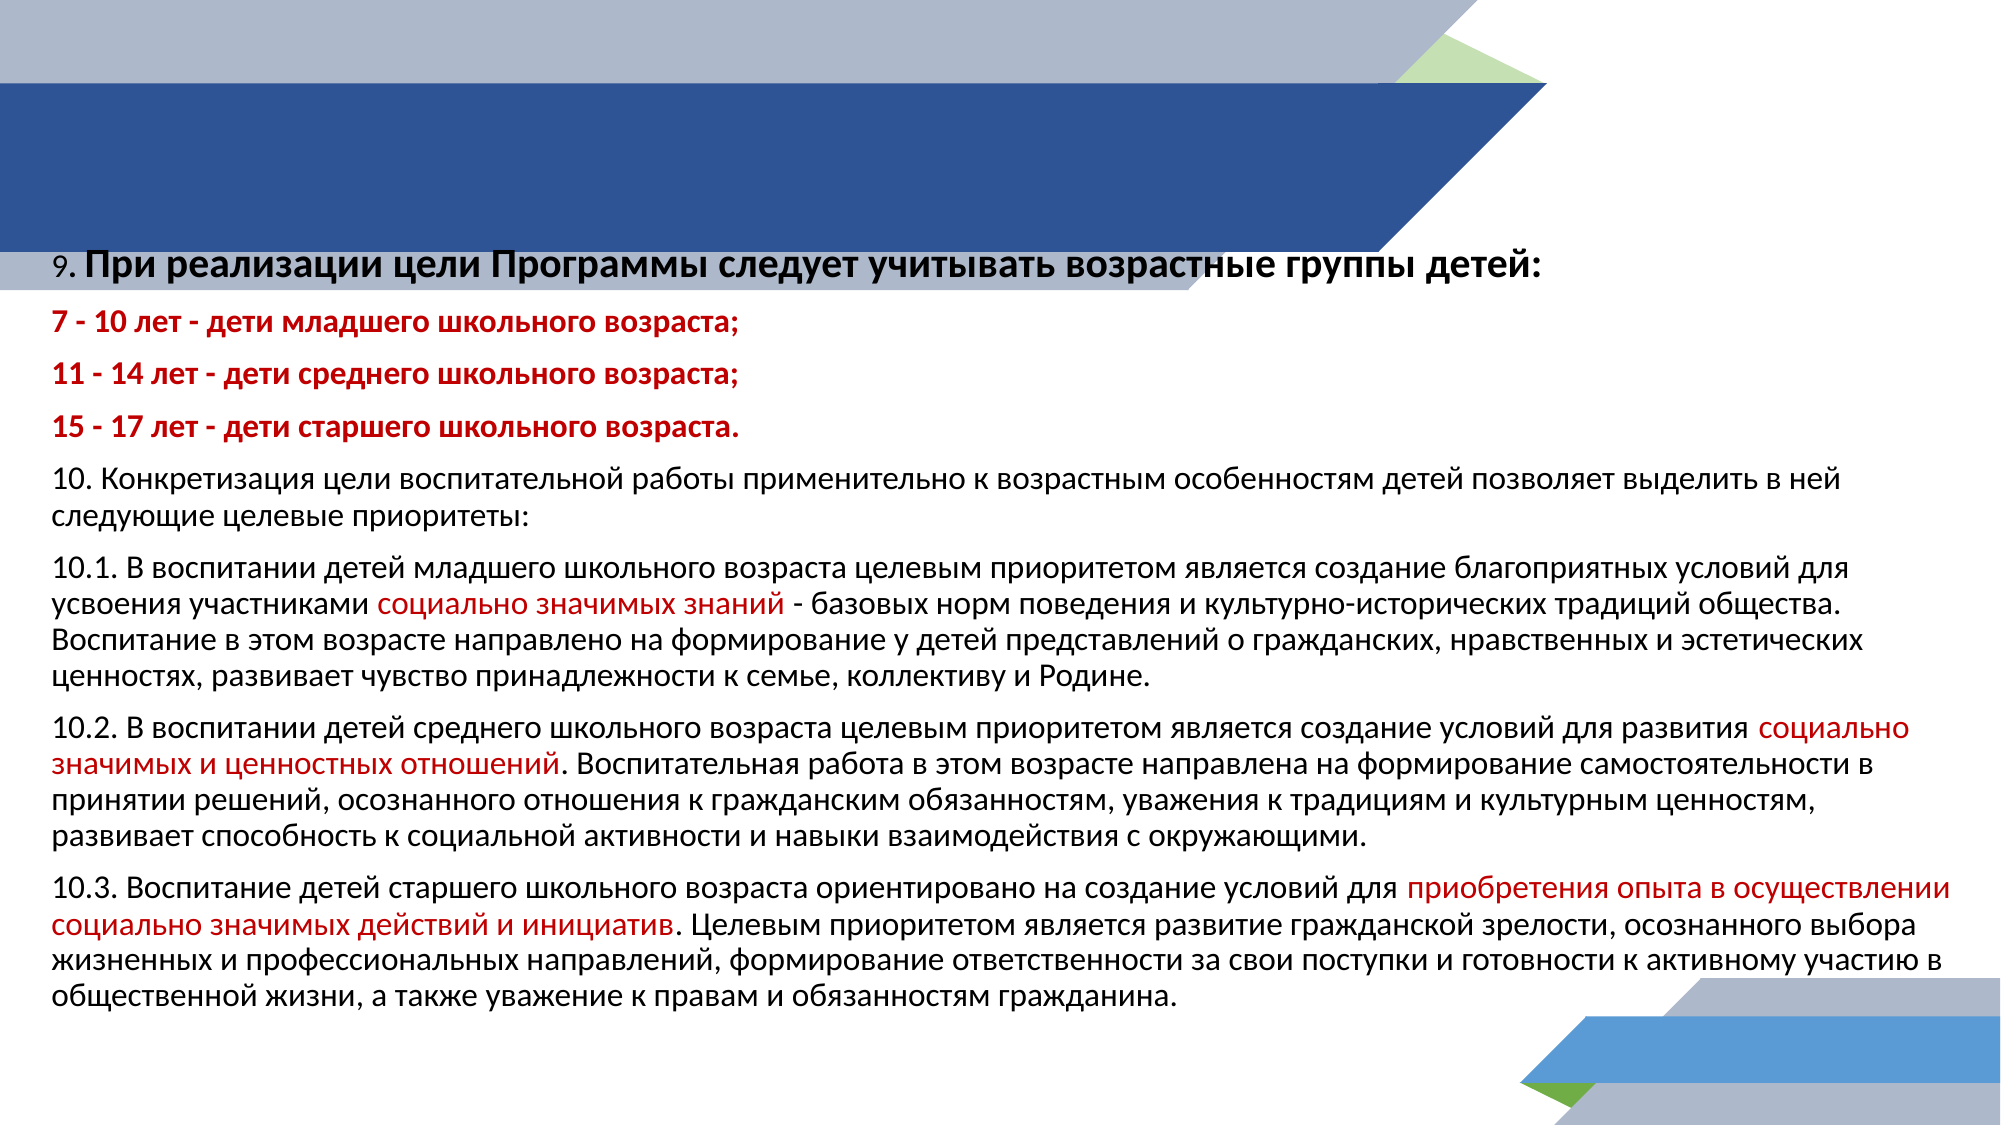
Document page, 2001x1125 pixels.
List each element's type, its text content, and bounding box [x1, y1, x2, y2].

list 9. При реализации цели Программы следует учитывать возрастные группы детей: 7 - 10 лет - дети младшего школьного возраста; 11 - 14 лет - дети среднего школьного возраста; 15 - 17 лет - дети старшего школьного возраста. 10. Конкретизация цели воспитательной работы применительно к возрастным особенностям детей позволяет выделить в ней следующие целевые приоритеты: 10.1. В воспитании детей младшего школьного возраста целевым приоритетом является создание благоприятных условий для усвоения участниками социально значимых знаний - базовых норм поведения и культурно-исторических традиций общества. Воспитание в этом возрасте направлено на формирование у детей представлений о гражданских, нравственных и эстетических ценностях, развивает чувство принадлежности к семье, коллективу и Родине. 10.2. В воспитании детей среднего школьного возраста целевым приоритетом является создание условий для развития социально значимых и ценностных отношений. Воспитательная работа в этом возрасте направлена на формирование самостоятельности в принятии решений, осознанного отношения к гражданским обязанностям, уважения к традициям и культурным ценностям, развивает способность к социальной активности и навыки взаимодействия с окружающими. 10.3. Воспитание детей старшего школьного возраста ориентировано на создание условий для приобретения опыта в осуществлении социально значимых действий и инициатив. Целевым приоритетом является развитие гражданской зрелости, осознанного выбора жизненных и профессиональных направлений, формирование ответственности за свои поступки и готовности к активному участию в общественной жизни, а также уважение к правам и обязанностям гражданина. [14, 227, 1977, 1093]
